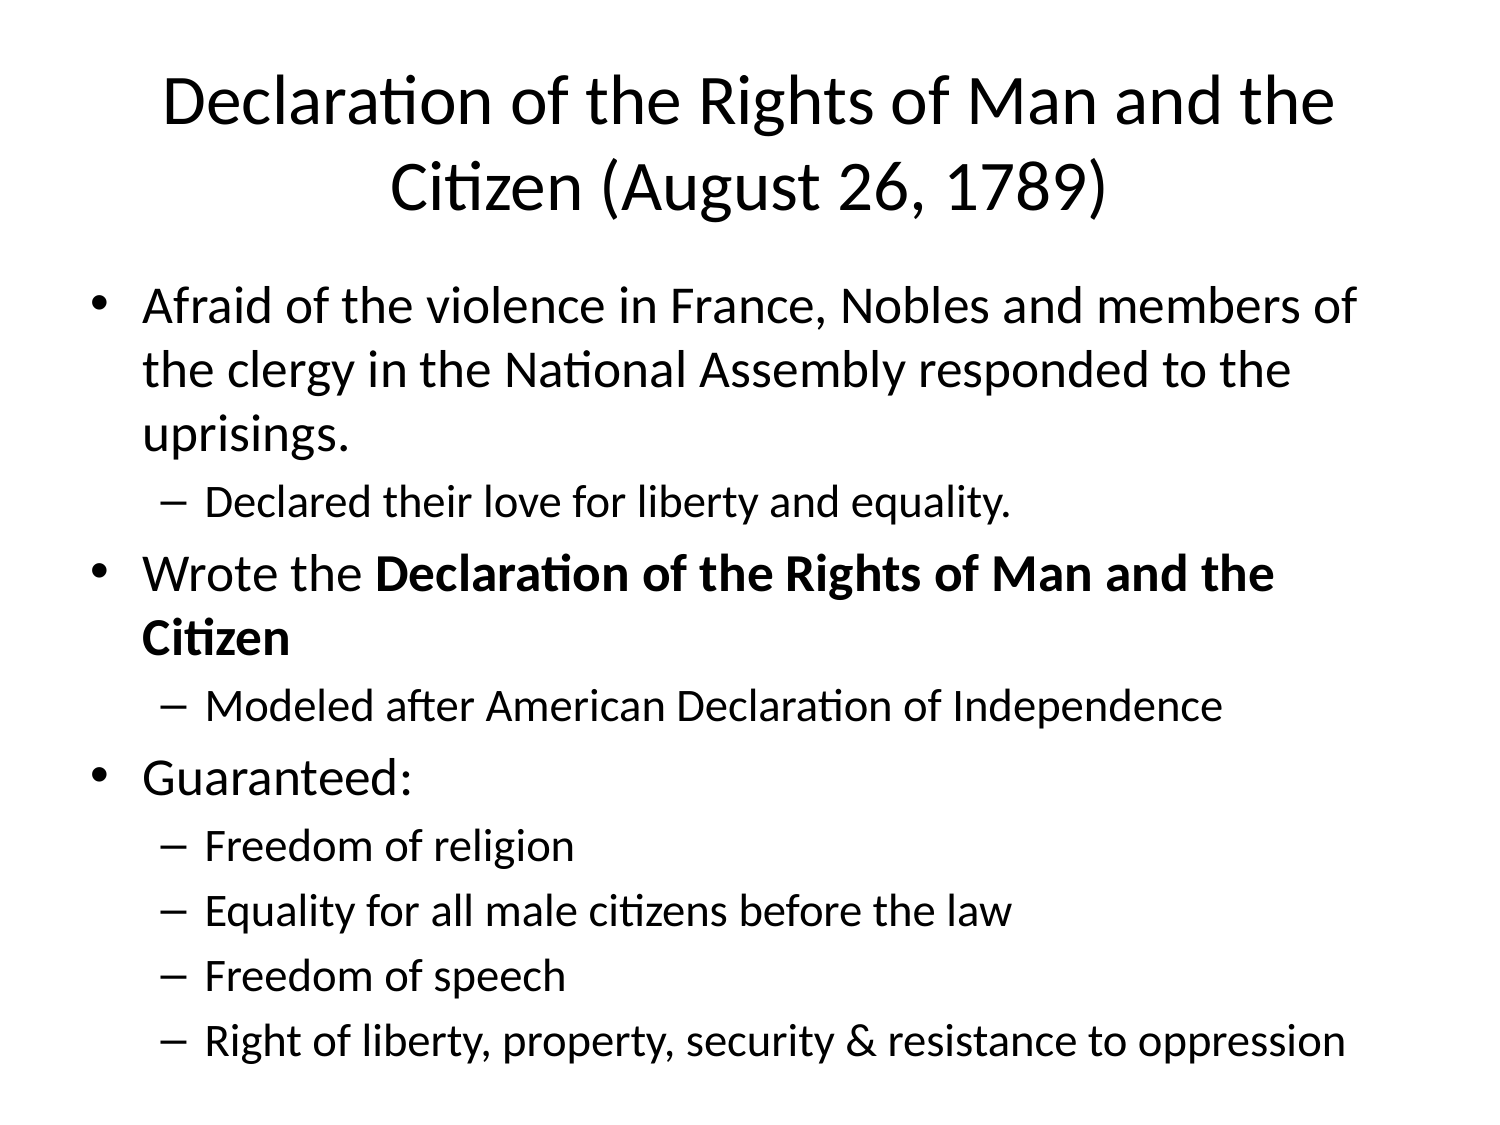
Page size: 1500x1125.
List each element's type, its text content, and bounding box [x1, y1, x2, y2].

list Afraid of the violence in France, Nobles and members of the clergy in the National Assembly responded to the uprisings. Declared their love for liberty and equality. Wrote the Declaration of the Rights of Man and the Citizen Modeled after American Declaration of Independence Guaranteed: Freedom of religion Equality for all male citizens before the law Freedom of speech Right of liberty, property, security & resistance to oppression [75, 262, 1425, 1075]
title Declaration of the Rights of Man and the Citizen (August 26, 1789) [75, 45, 1425, 233]
